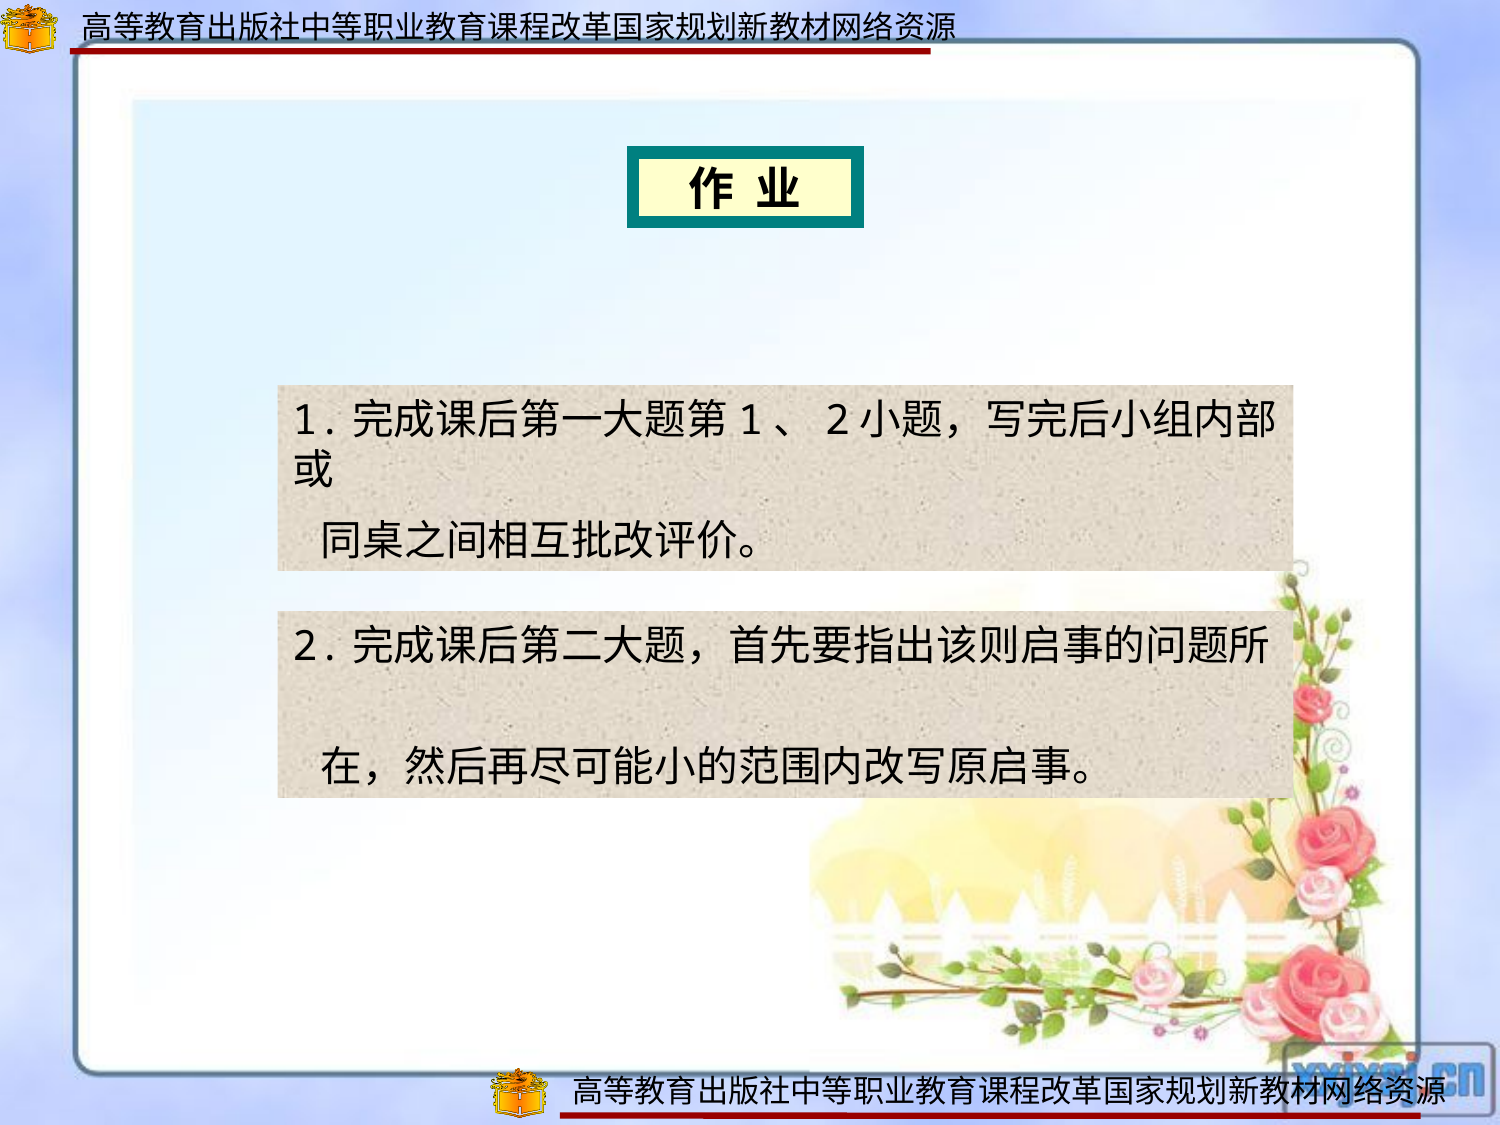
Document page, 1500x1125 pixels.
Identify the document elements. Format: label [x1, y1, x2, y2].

picture [0, 0, 1500, 1125]
text_box [0, 0, 1010, 54]
text_box [489, 1064, 1500, 1118]
